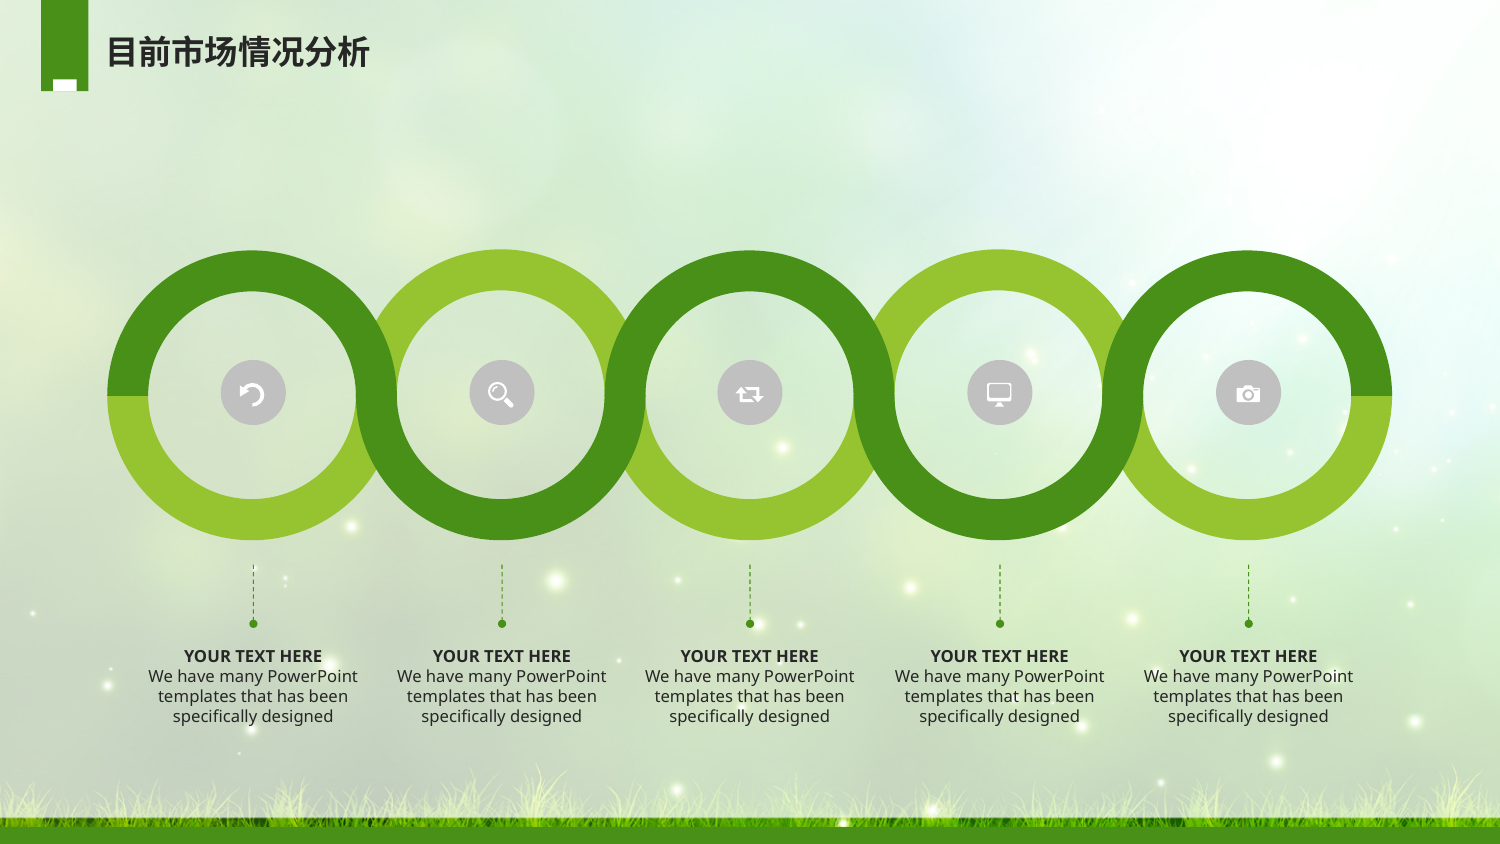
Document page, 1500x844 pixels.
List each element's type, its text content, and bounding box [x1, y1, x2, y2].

text_box YOUR TEXT HERE We have many PowerPoint templates that has been specifically designed [378, 638, 625, 734]
text_box [995, 619, 1005, 628]
text_box [853, 394, 1144, 541]
text_box YOUR TEXT HERE We have many PowerPoint templates that has been specifically designed [625, 638, 874, 734]
text_box YOUR TEXT HERE We have many PowerPoint templates that has been specifically designed [1124, 638, 1373, 734]
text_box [40, 0, 89, 92]
text_box [604, 250, 895, 396]
text_box [249, 619, 258, 628]
text_box [1123, 396, 1393, 541]
text_box [107, 396, 376, 541]
text_box [1102, 250, 1393, 396]
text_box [1215, 359, 1282, 426]
text_box [355, 394, 646, 541]
text_box [625, 405, 874, 541]
text_box [497, 619, 507, 628]
text_box [239, 382, 265, 407]
text_box [874, 249, 1123, 388]
text_box [1244, 619, 1253, 628]
text_box 目前市场情况分析 [94, 23, 387, 79]
text_box [376, 249, 625, 389]
picture [0, 0, 1500, 827]
text_box [107, 250, 397, 396]
text_box [745, 619, 755, 628]
text_box YOUR TEXT HERE We have many PowerPoint templates that has been specifically designed [129, 638, 378, 734]
text_box [220, 359, 286, 426]
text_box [717, 359, 783, 426]
text_box YOUR TEXT HERE We have many PowerPoint templates that has been specifically designed [875, 638, 1124, 734]
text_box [469, 359, 535, 426]
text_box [967, 359, 1033, 426]
